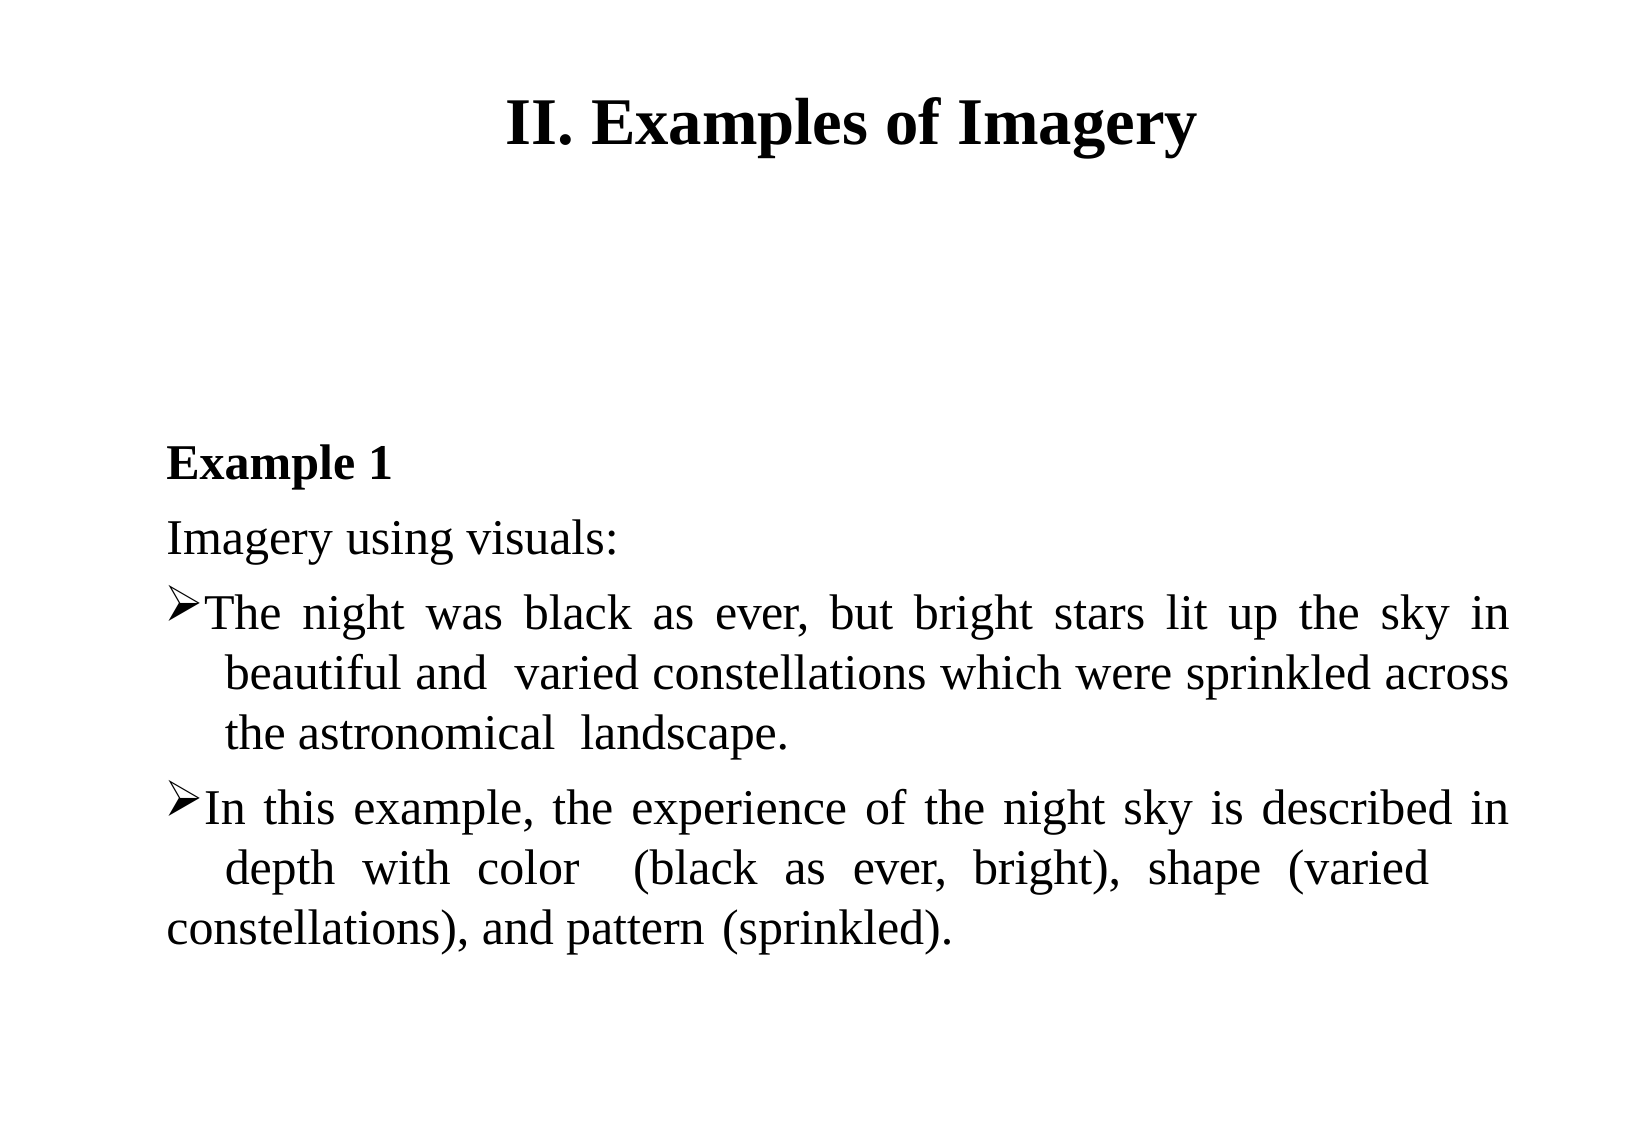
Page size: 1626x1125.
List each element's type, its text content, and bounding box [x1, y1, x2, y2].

title II. Examples of Imagery [301, 21, 1400, 212]
text_box Example 1 Imagery using visuals: The night was black as ever, but bright stars lit up the sky in beautiful and varied constellations which were sprinkled across the astronomical landscape. In this example, the experience of the night sky is described in depth with color (black as ever, bright), shape (varied constellations), and pattern (sprinkled). [164, 415, 1510, 955]
